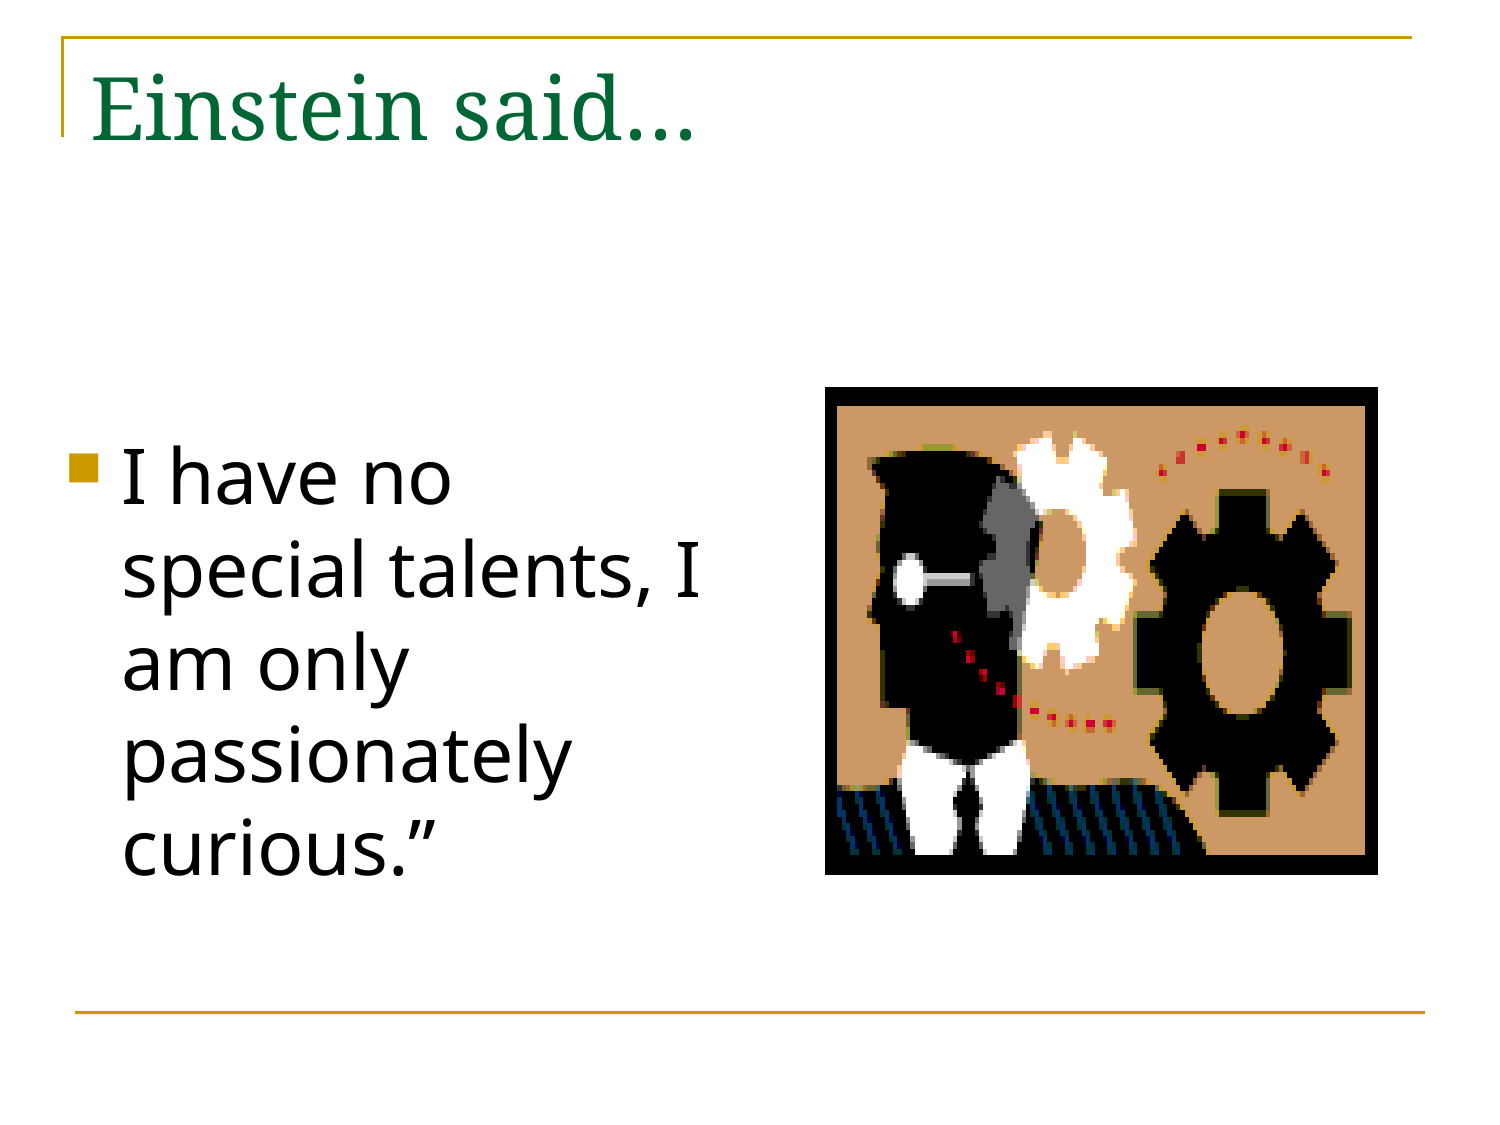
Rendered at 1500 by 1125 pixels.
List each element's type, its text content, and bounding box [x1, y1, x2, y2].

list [824, 387, 1378, 876]
list I have no special talents, I am only passionately curious.” [49, 312, 726, 876]
title Einstein said… [74, 45, 1426, 233]
